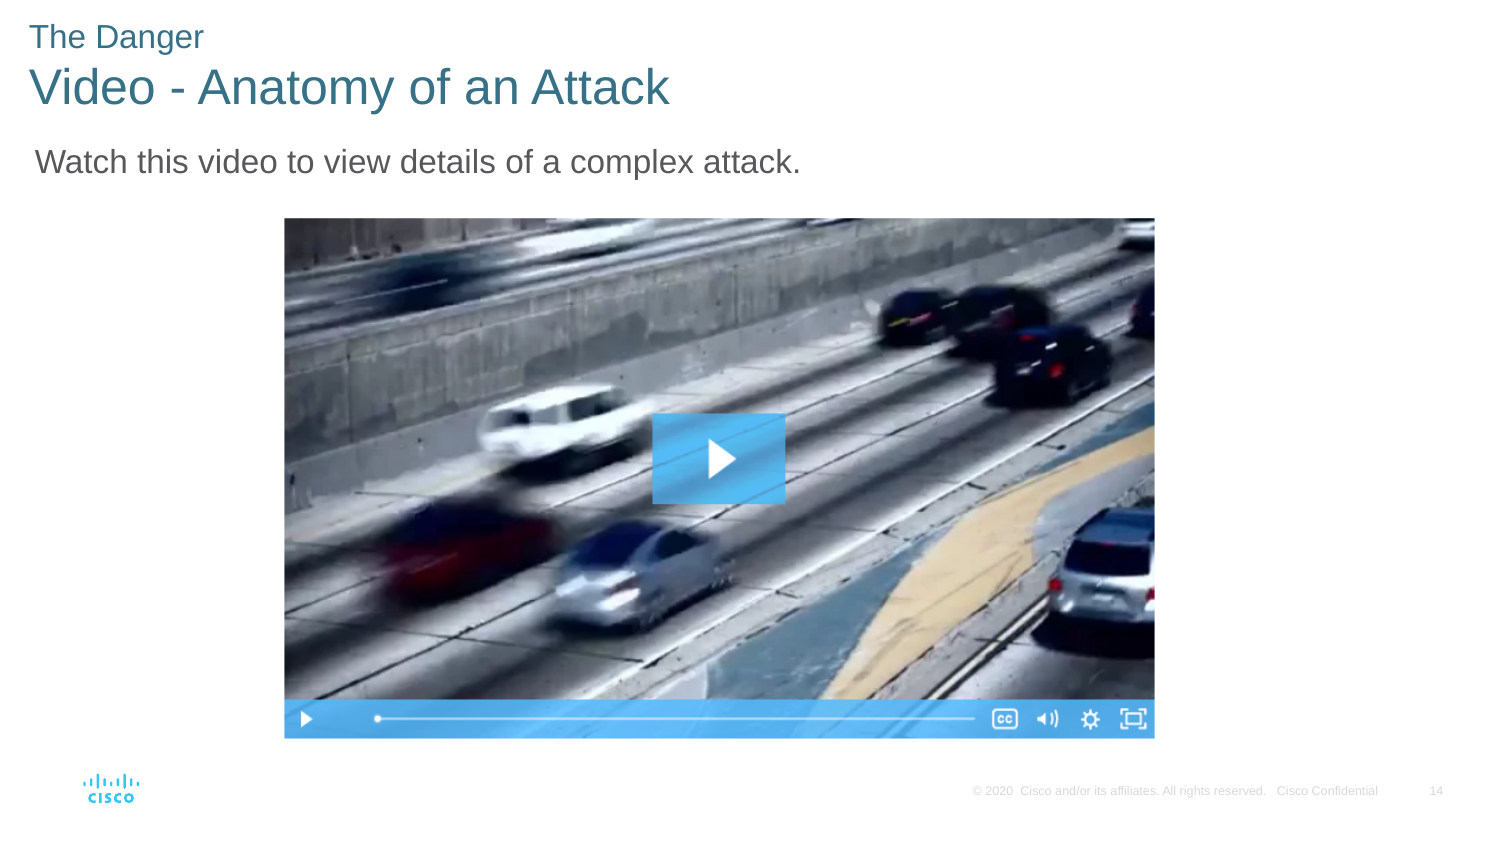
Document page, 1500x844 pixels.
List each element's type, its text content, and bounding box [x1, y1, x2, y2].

picture [275, 212, 1164, 751]
title The Danger Video - Anatomy of an Attack [0, 2, 1500, 127]
text_box Watch this video to view details of a complex attack. [20, 133, 1323, 188]
